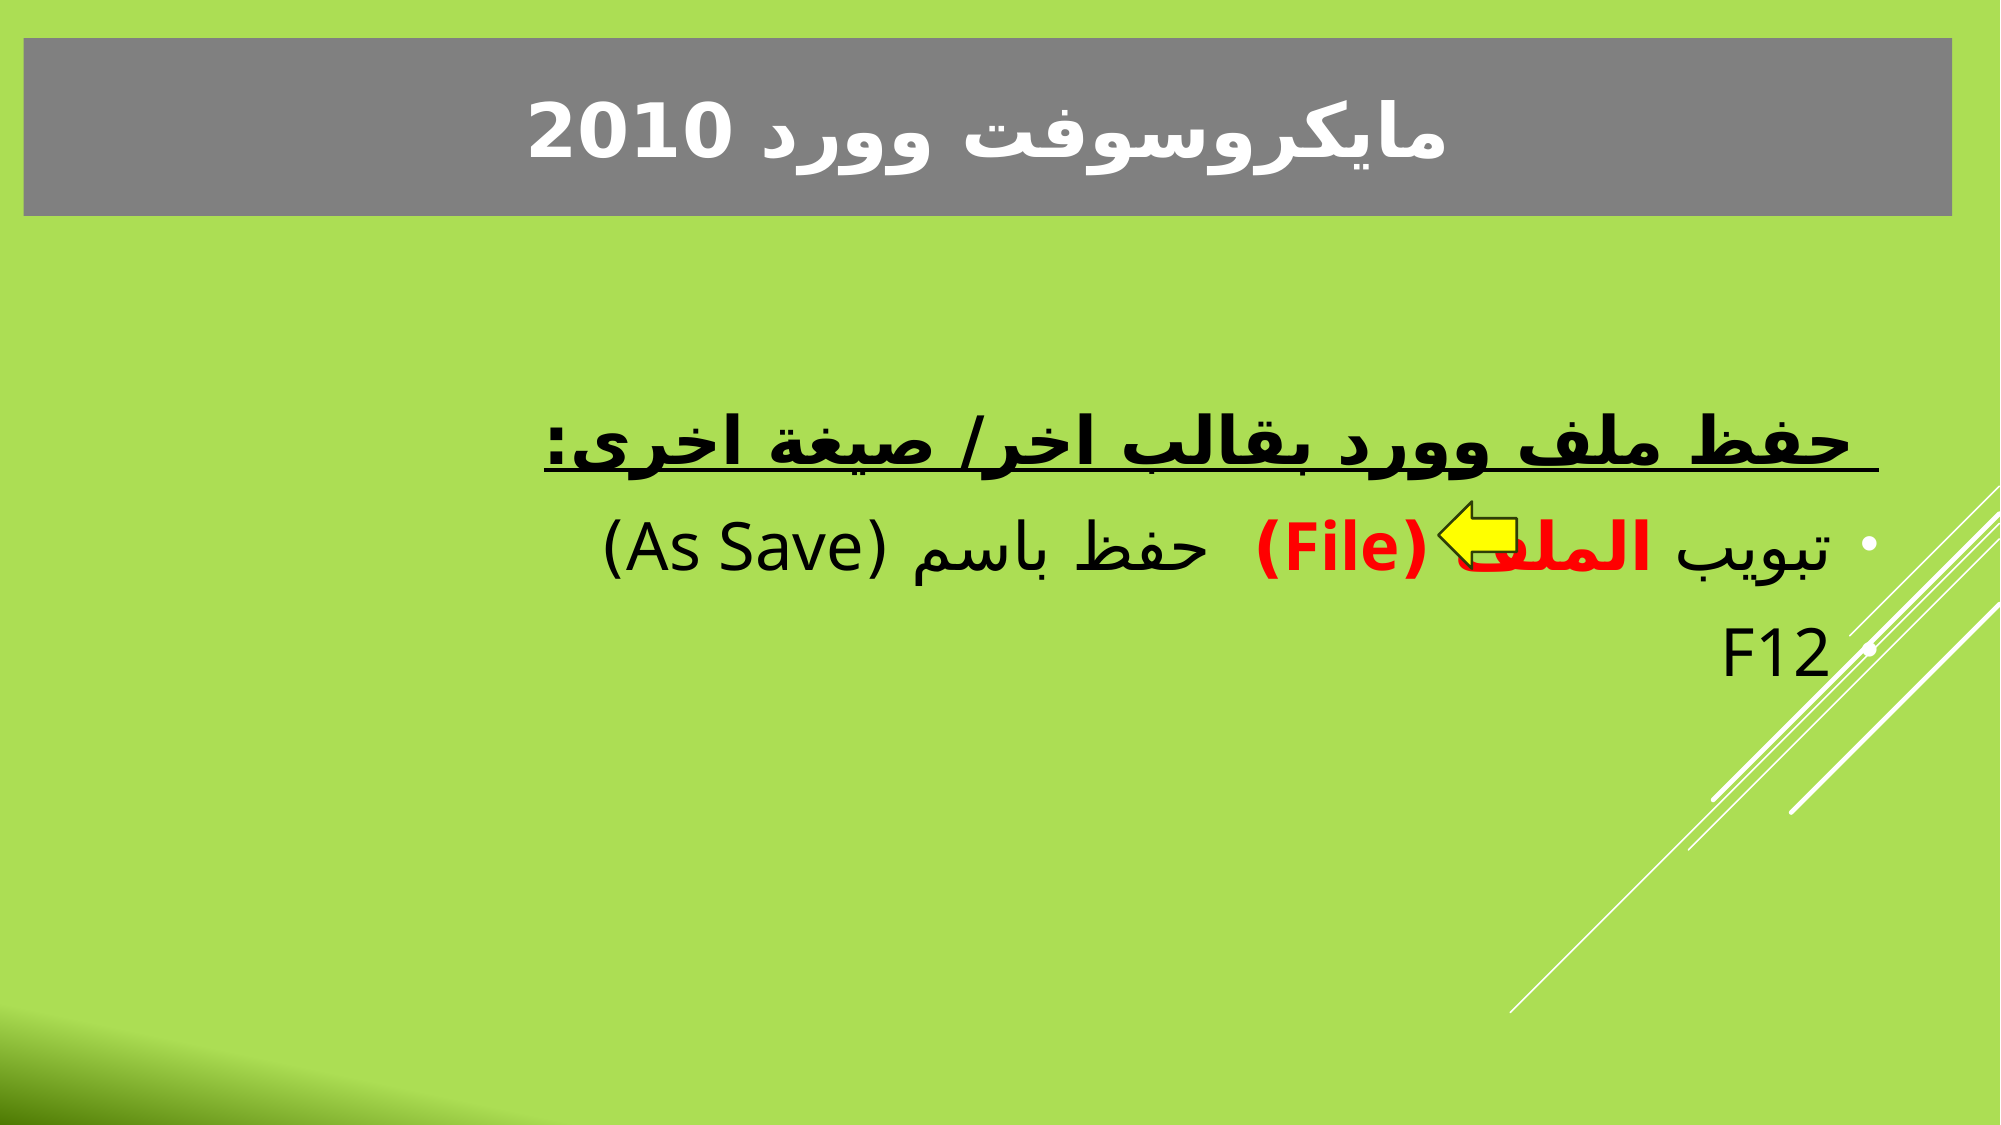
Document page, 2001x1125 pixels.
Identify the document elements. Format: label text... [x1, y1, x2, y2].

list حفظ ملف وورد بقالب اخر/ صيغة اخرى: تبويب الملف (File) حفظ باسم (As Save) F12 [141, 161, 1894, 926]
text_box [1437, 500, 1519, 570]
text_box مايكروسوفت وورد 2010 [23, 38, 1953, 216]
